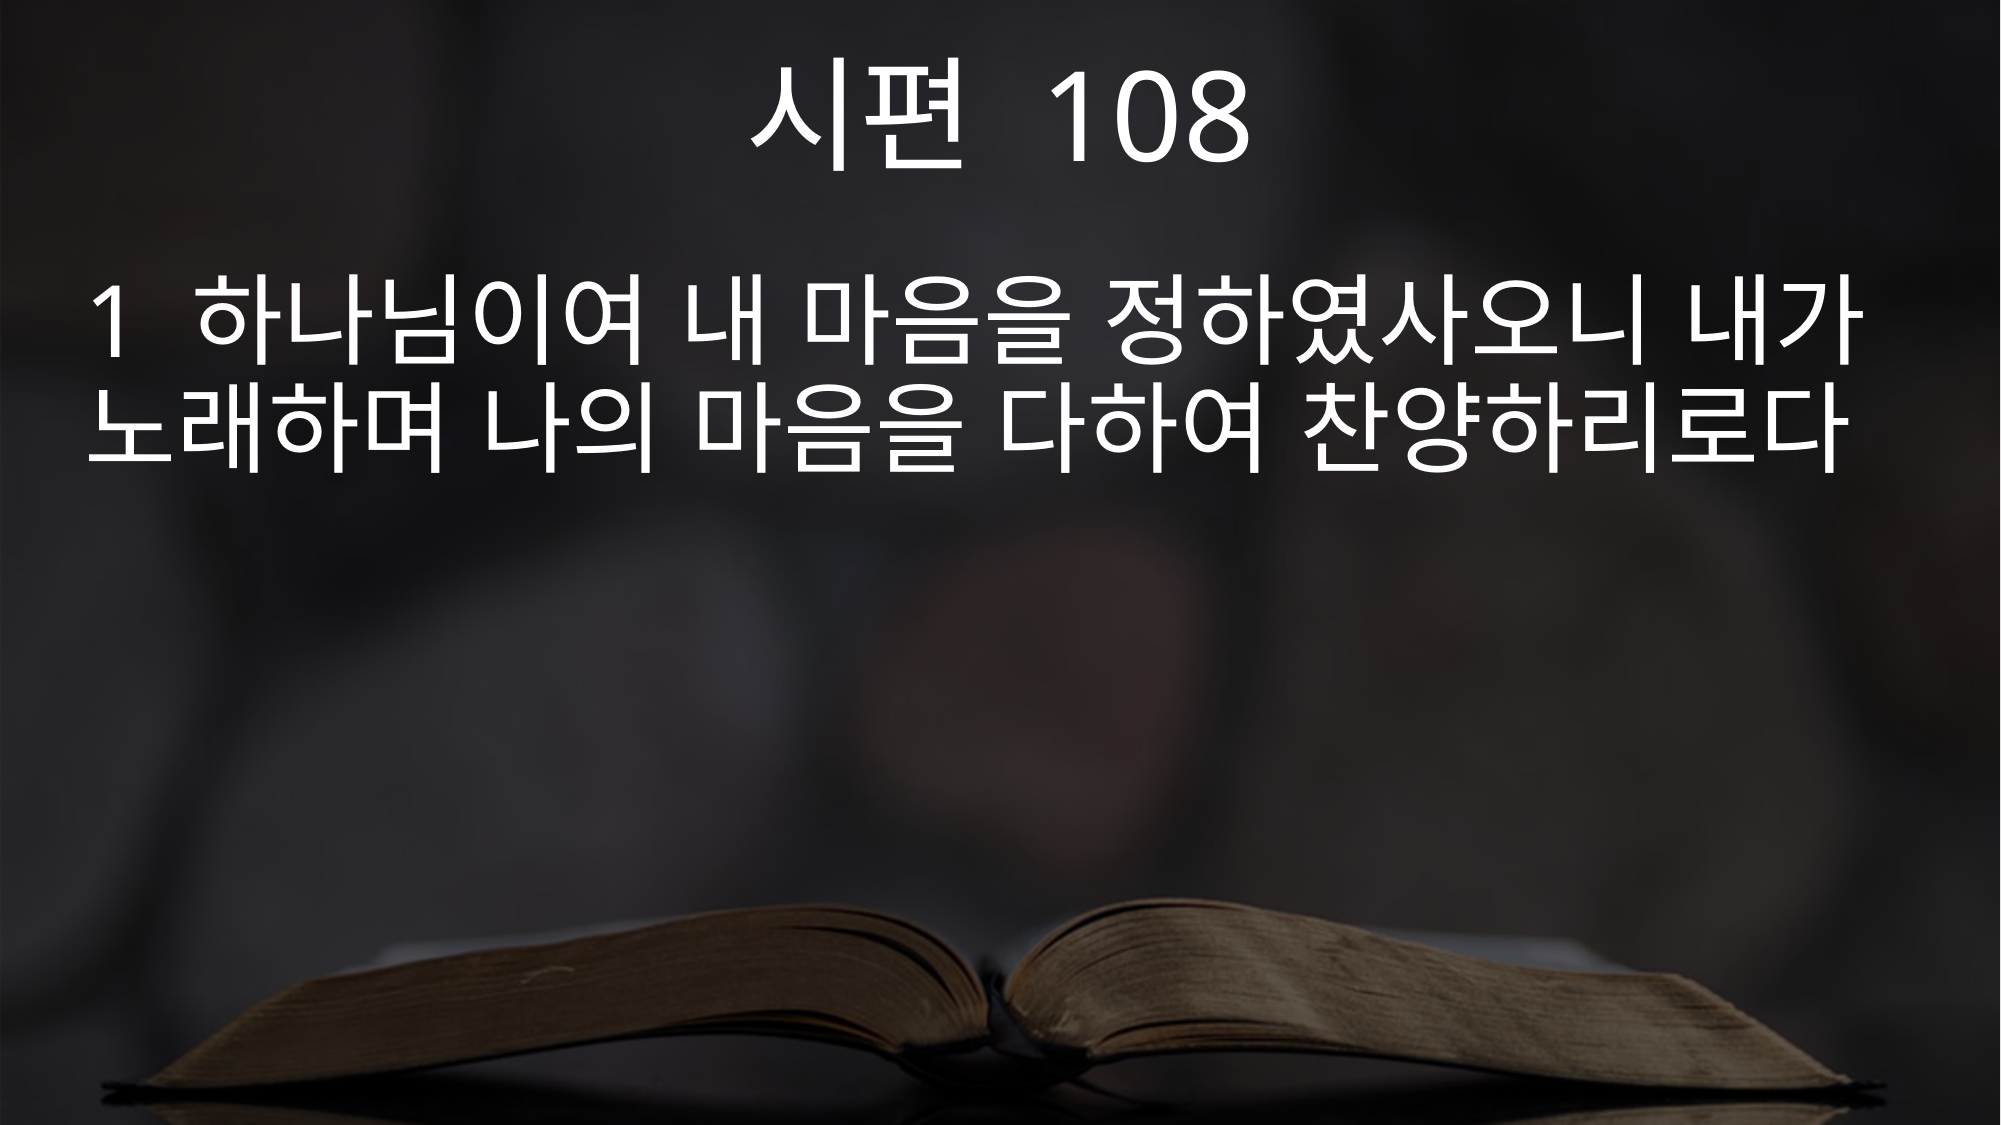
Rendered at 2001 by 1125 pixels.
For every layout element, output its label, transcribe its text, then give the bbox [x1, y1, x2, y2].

picture [0, 0, 2001, 1125]
footer 시편 108 [0, 32, 2000, 192]
list 1 하나님이여 내 마음을 정하였사오니 내가 노래하며 나의 마음을 다하여 찬양하리로다 [69, 263, 1953, 423]
